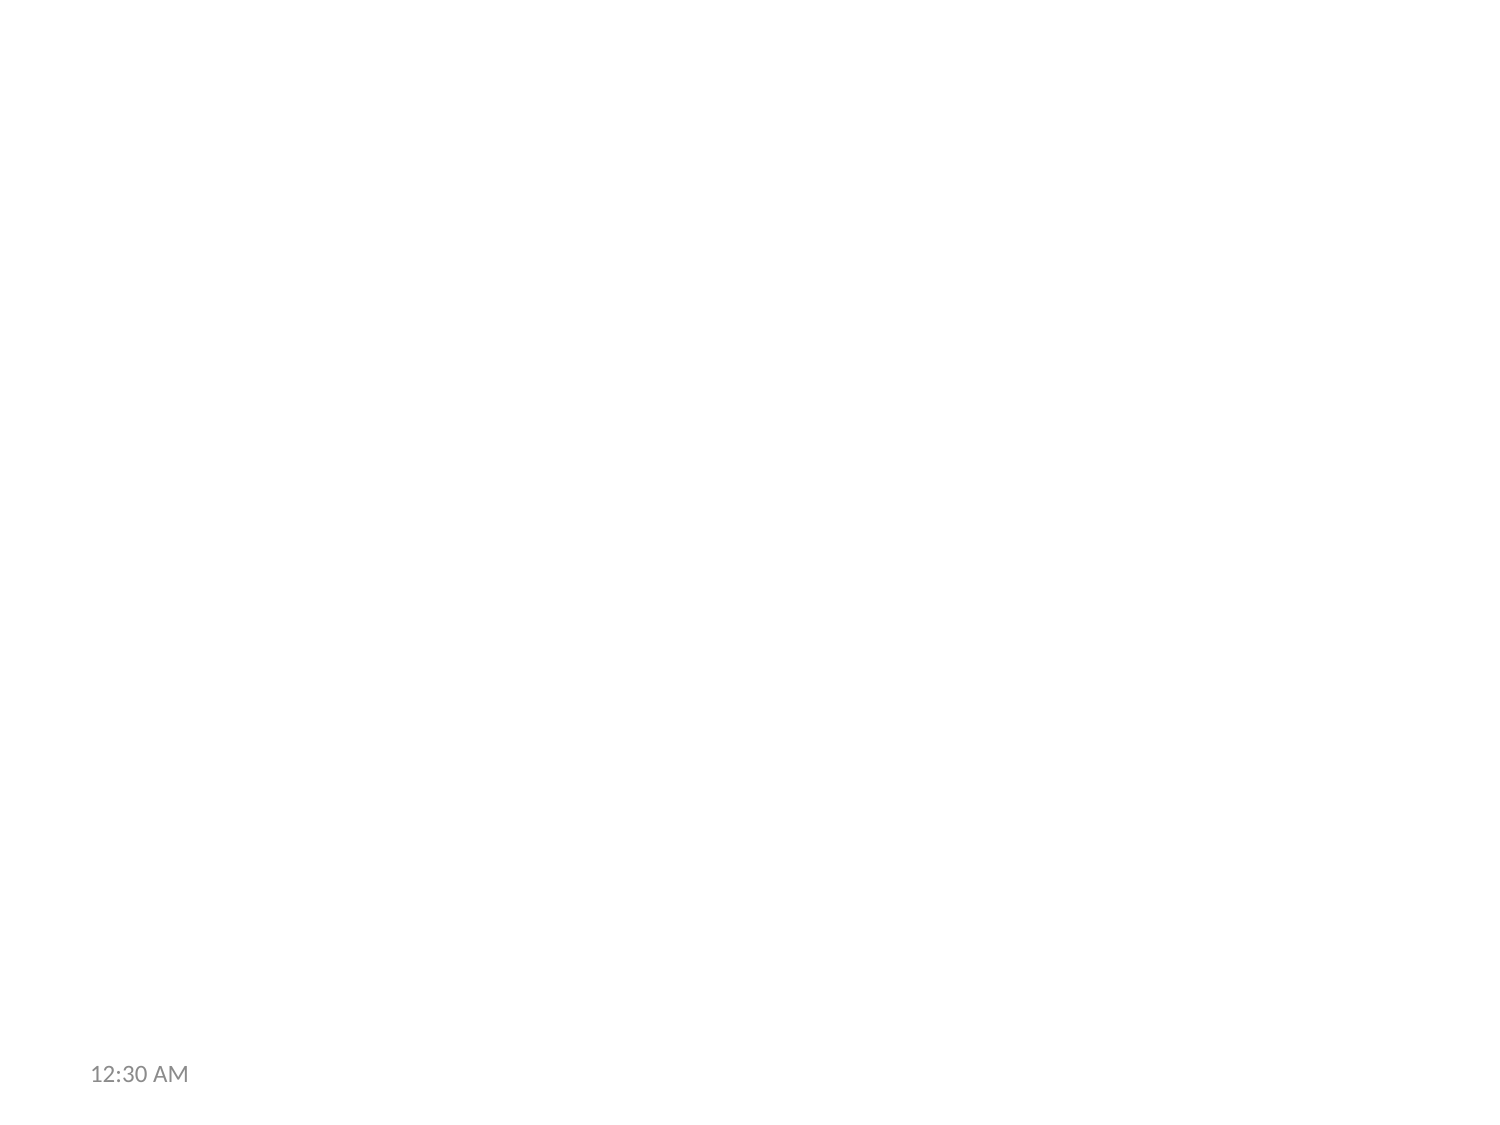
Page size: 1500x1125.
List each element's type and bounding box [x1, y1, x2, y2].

slide_number [75, 1042, 425, 1103]
